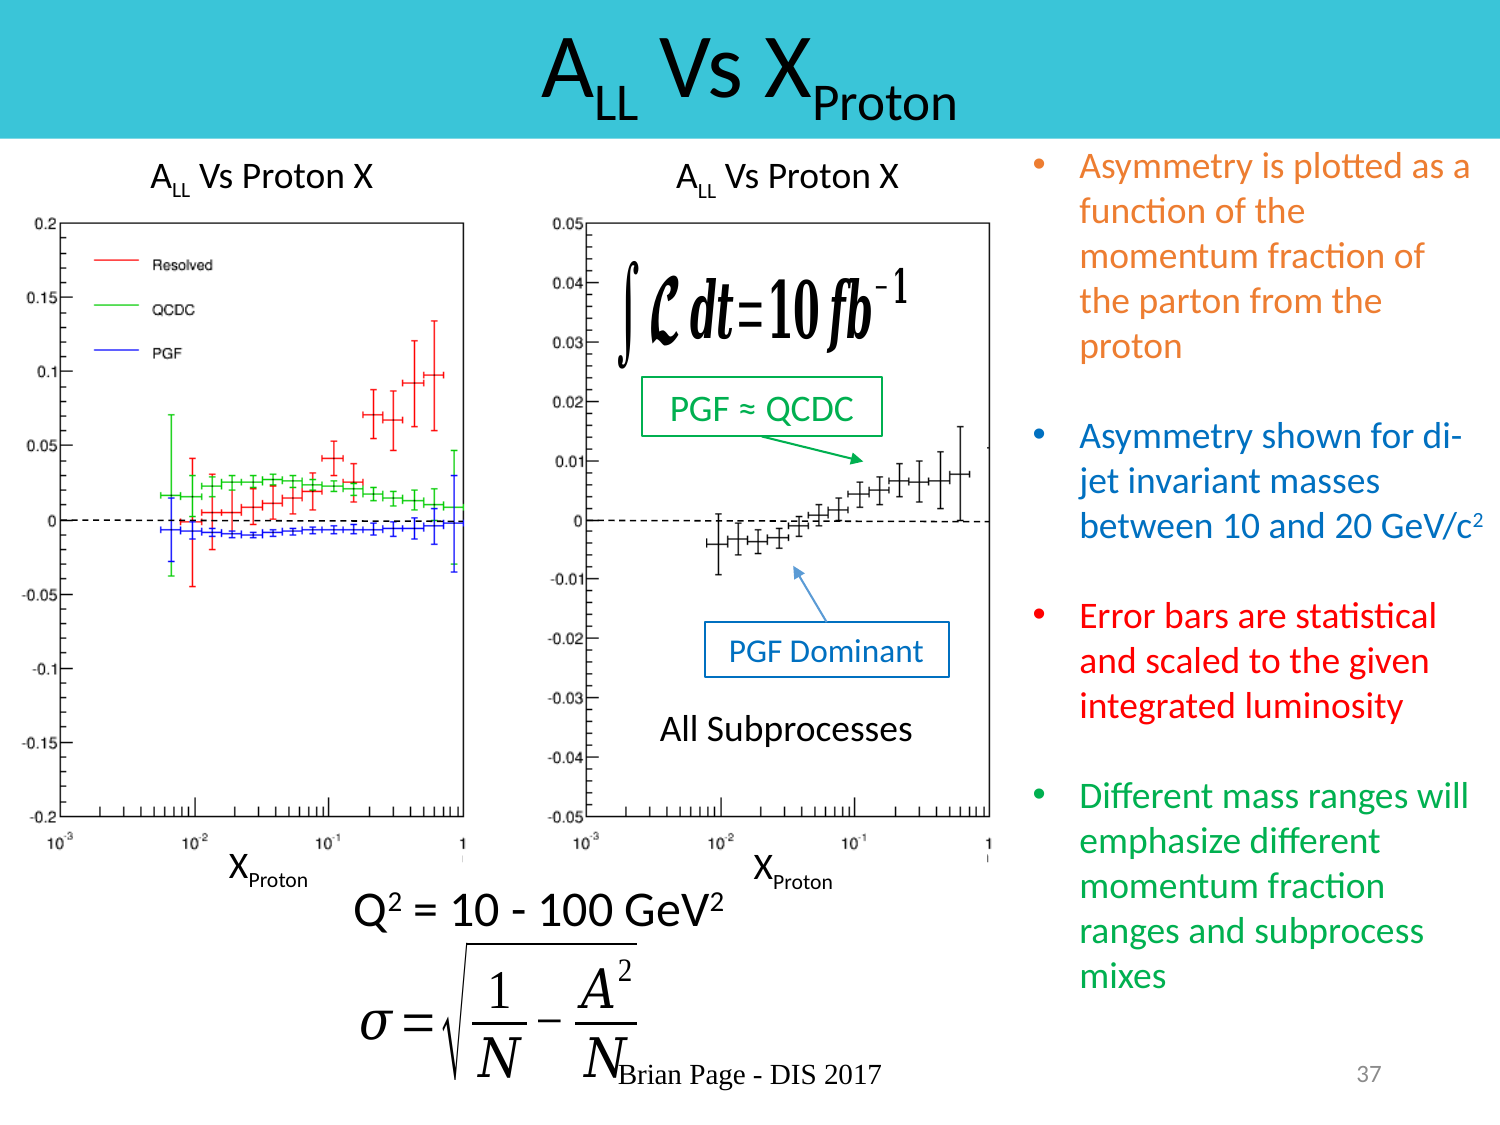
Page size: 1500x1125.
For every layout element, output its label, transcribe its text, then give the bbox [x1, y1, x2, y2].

text_box Q2 = 10 - 100 GeV2 [332, 898, 746, 944]
footer Brian Page - DIS 2017 [496, 1042, 1004, 1103]
text_box ALL Vs XProton [0, 0, 1500, 139]
slide_number 37 [1059, 1042, 1397, 1103]
picture [0, 142, 1051, 898]
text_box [761, 437, 864, 462]
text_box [793, 565, 827, 623]
text_box Asymmetry is plotted as a function of the momentum fraction of the parton from the proton Asymmetry shown for di-jet invariant masses between 10 and 20 GeV/c2 Error bars are statistical and scaled to the given integrated luminosity Different mass ranges will emphasize different momentum fraction ranges and subprocess mixes [1017, 133, 1500, 1004]
